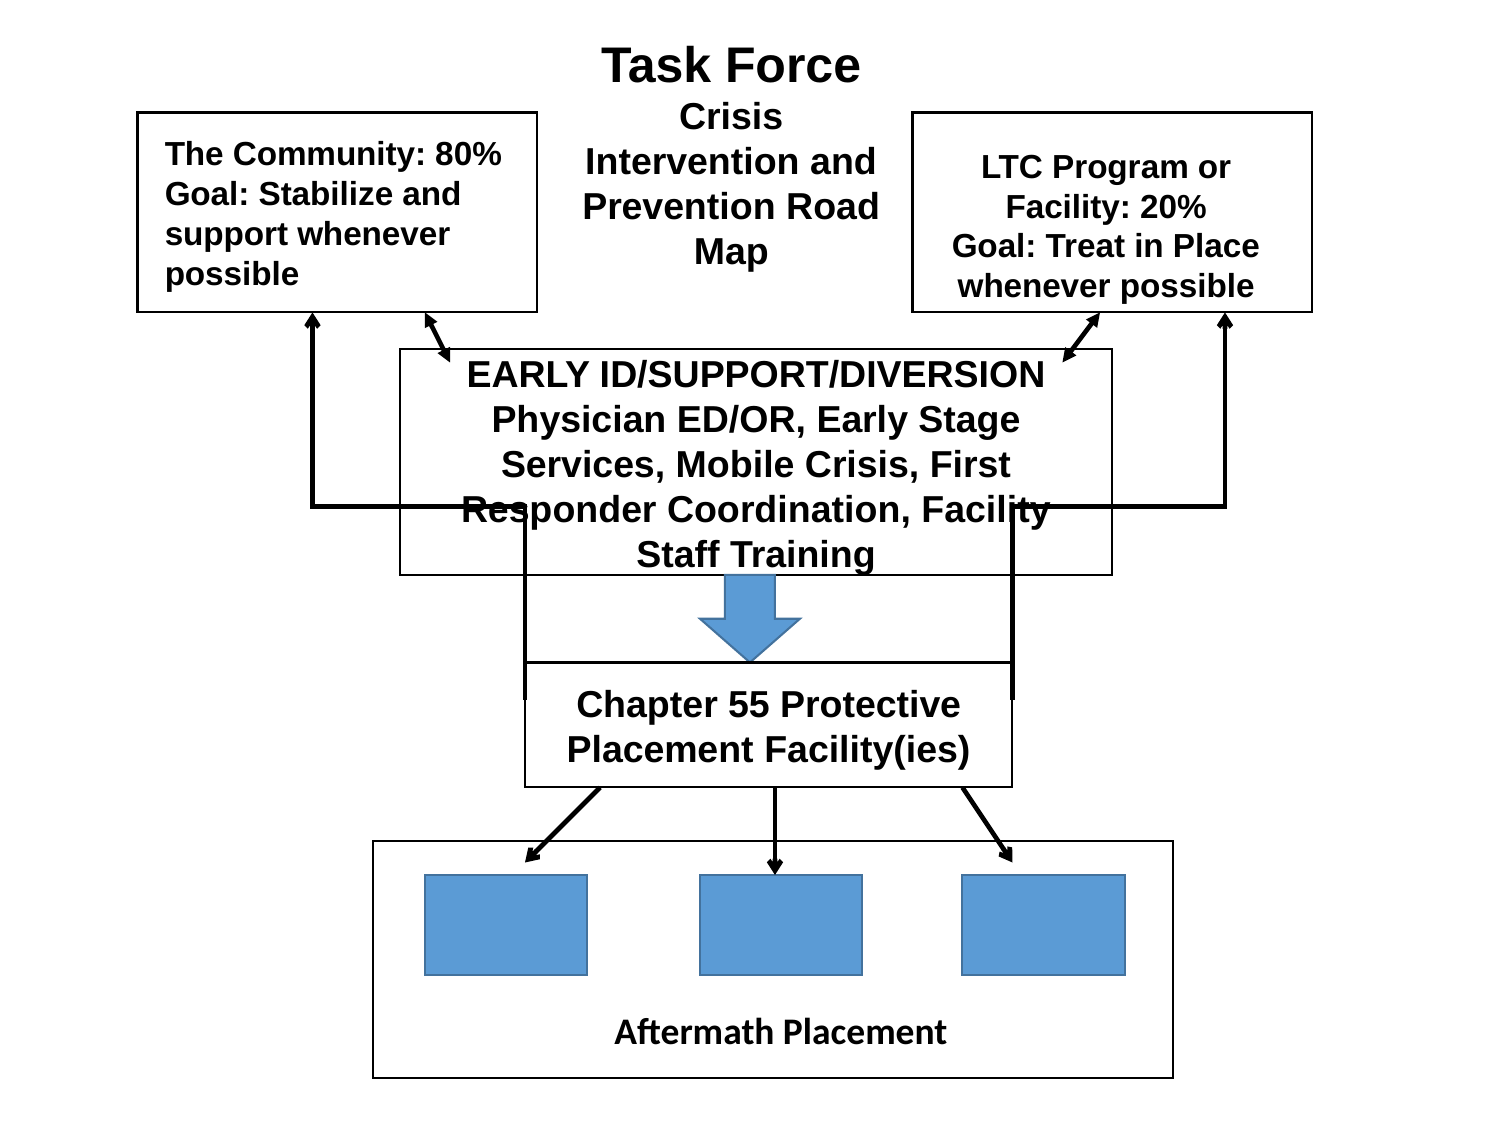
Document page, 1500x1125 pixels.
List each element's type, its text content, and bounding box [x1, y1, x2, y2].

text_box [424, 312, 450, 363]
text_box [224, 399, 613, 613]
text_box Chapter 55 Protective Placement Facility(ies) [524, 661, 1013, 788]
text_box Aftermath Placement [562, 999, 1000, 1060]
text_box [961, 874, 1126, 976]
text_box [524, 787, 600, 863]
text_box [424, 874, 588, 976]
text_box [1062, 312, 1100, 363]
text_box [911, 111, 1313, 313]
text_box The Community: 80% Goal: Stabilize and support whenever possible [150, 124, 563, 300]
text_box [697, 573, 803, 661]
text_box [372, 840, 1174, 1079]
text_box Task Force Crisis Intervention and Prevention Road Map [562, 24, 900, 280]
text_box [962, 787, 1013, 863]
text_box [136, 111, 538, 313]
text_box LTC Program or Facility: 20% Goal: Treat in Place whenever possible [912, 137, 1300, 312]
text_box EARLY ID/SUPPORT/DIVERSION Physician ED/OR, Early Stage Services, Mobile Crisis, First Responder Coordination, Facility Staff Training [399, 348, 1113, 576]
text_box [699, 874, 863, 976]
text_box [924, 399, 1313, 613]
